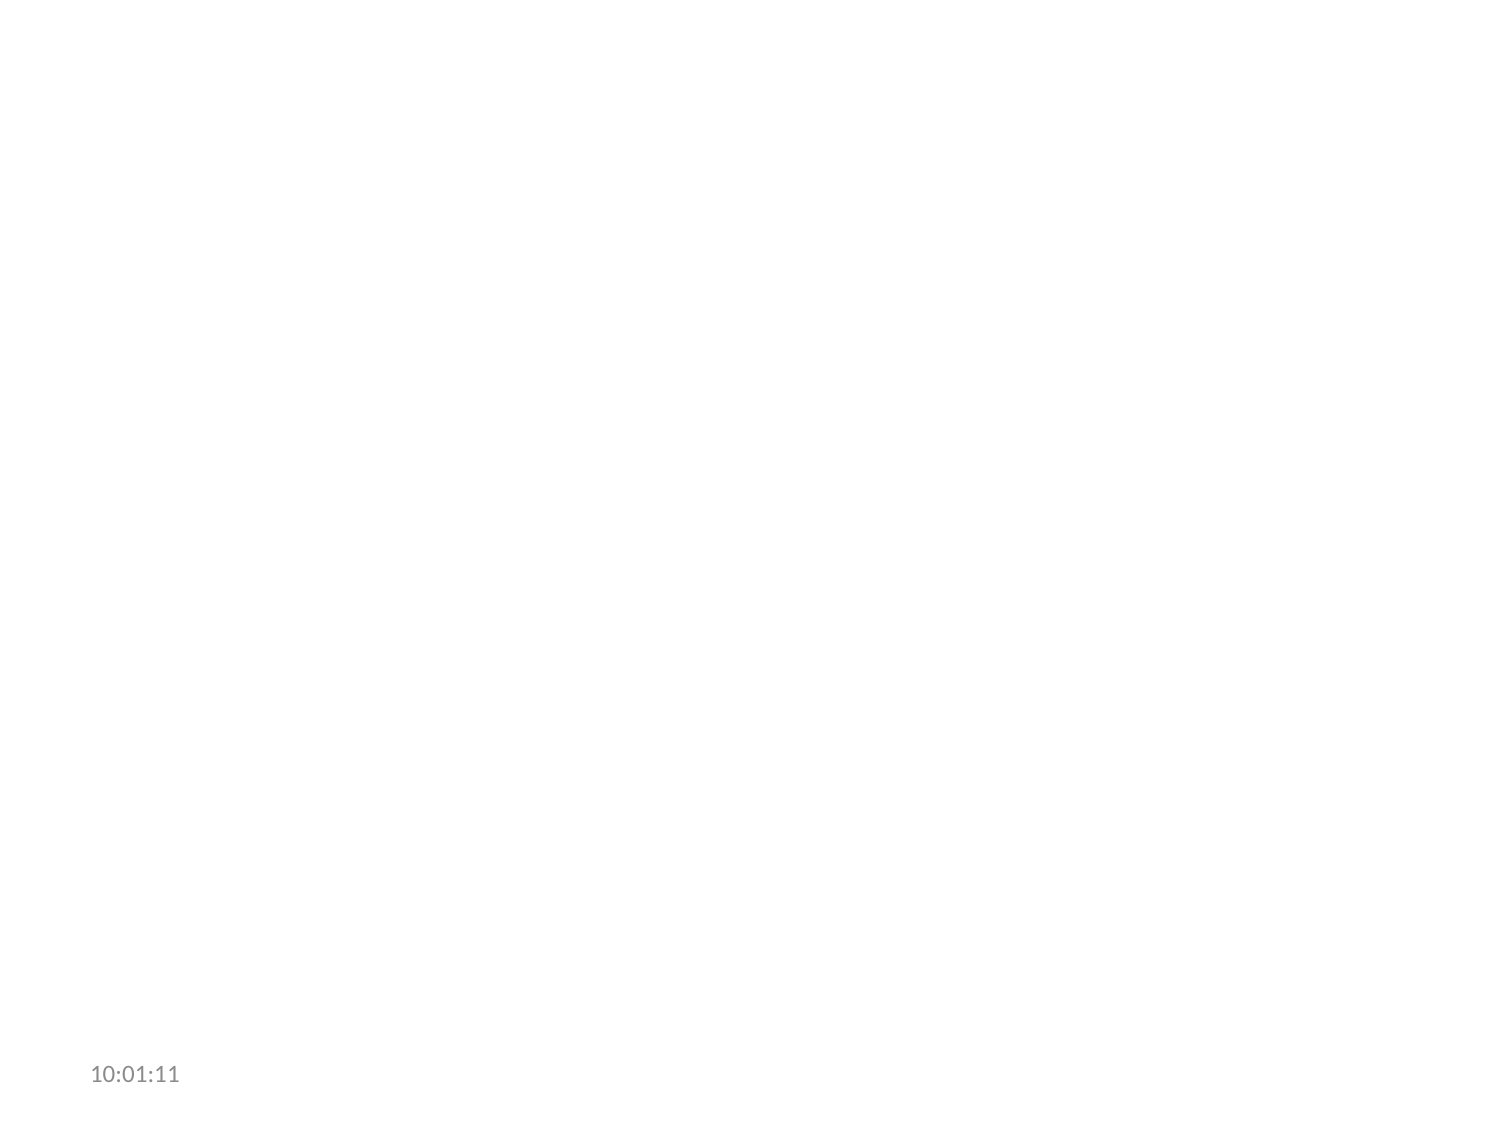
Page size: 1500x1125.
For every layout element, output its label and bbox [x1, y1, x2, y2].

slide_number [75, 1042, 425, 1103]
